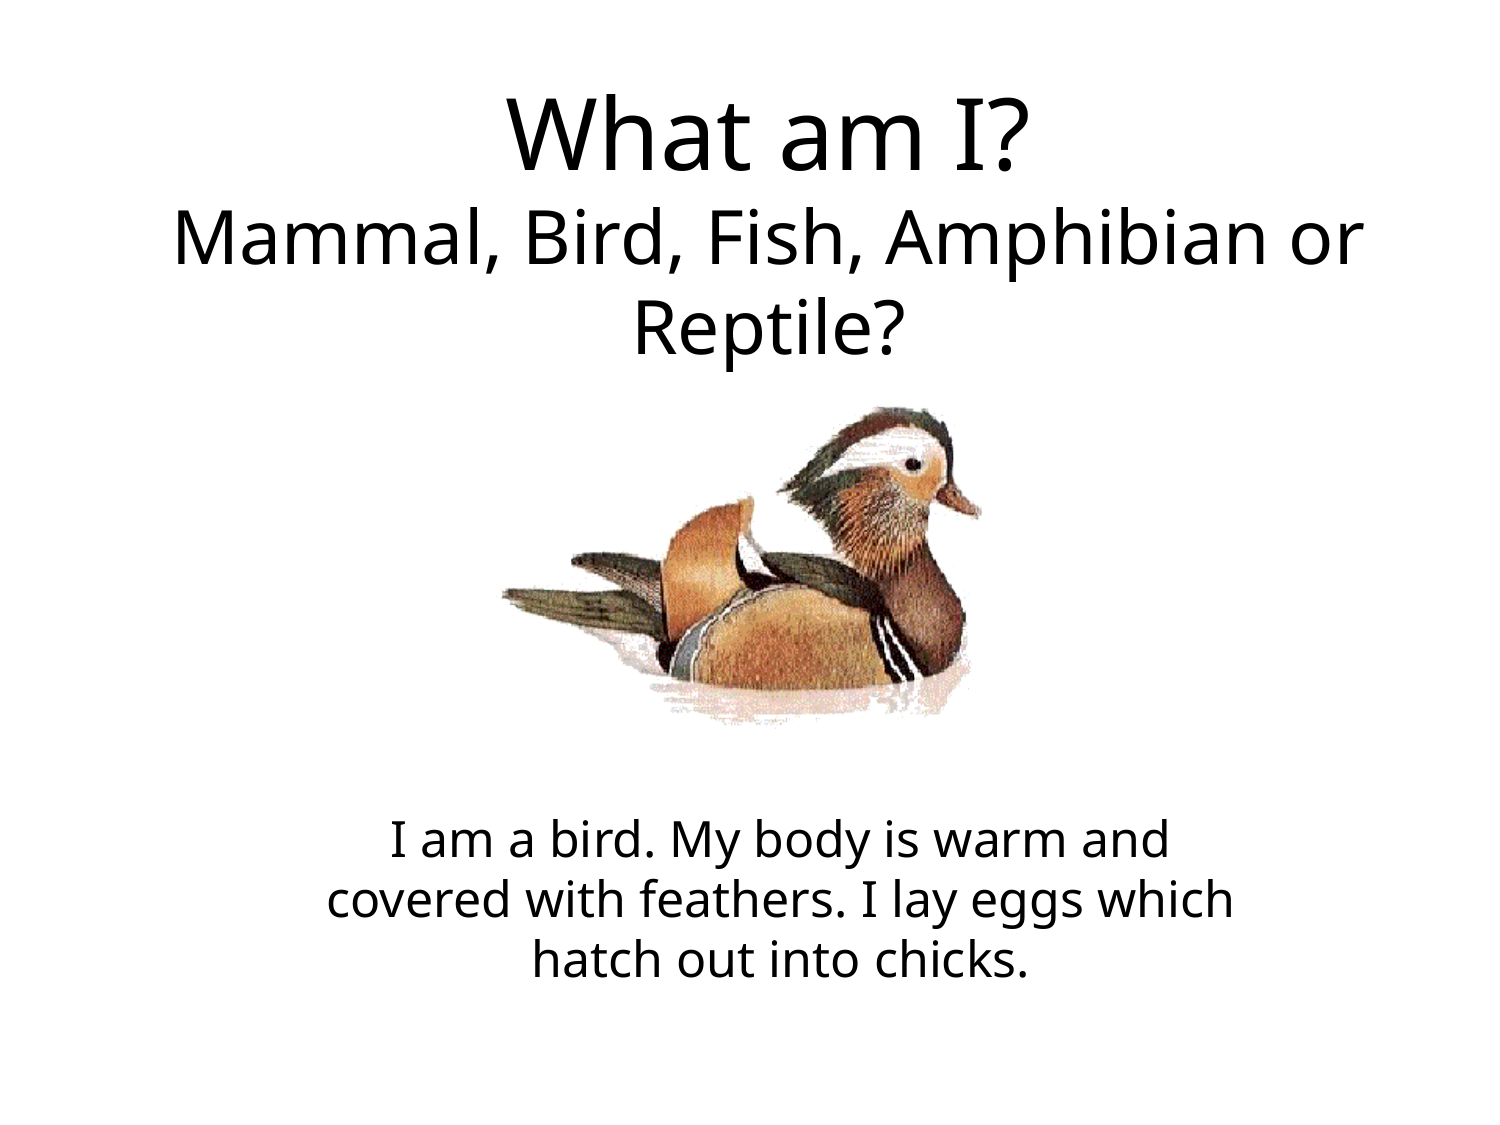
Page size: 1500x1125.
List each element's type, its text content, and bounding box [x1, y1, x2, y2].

picture [496, 395, 1004, 730]
text_box I am a bird. My body is warm and covered with feathers. I lay eggs which hatch out into chicks. [287, 799, 1275, 995]
text_box What am I? Mammal, Bird, Fish, Amphibian or Reptile? [124, 137, 1413, 413]
